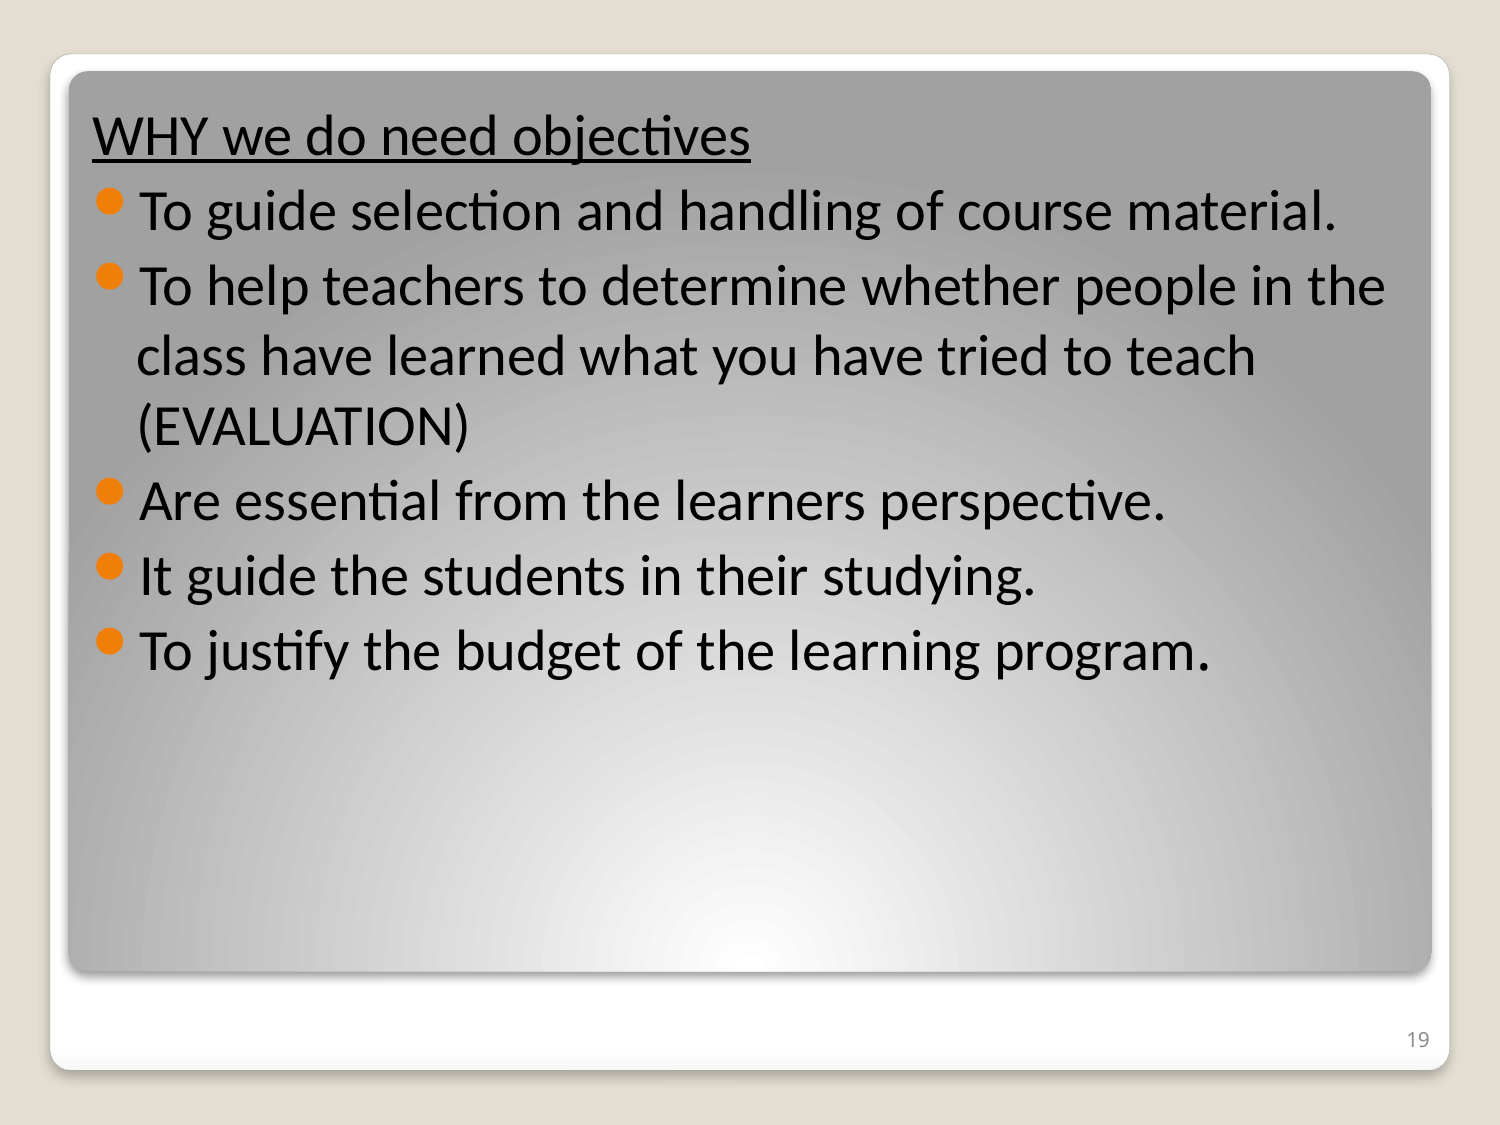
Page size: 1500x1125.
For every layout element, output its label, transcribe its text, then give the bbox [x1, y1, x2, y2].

slide_number 19 [1369, 1002, 1445, 1063]
list WHY we do need objectives To guide selection and handling of course material. To help teachers to determine whether people in the class have learned what you have tried to teach (EVALUATION) Are essential from the learners perspective. It guide the students in their studying. To justify the budget of the learning program. [62, 82, 1450, 970]
